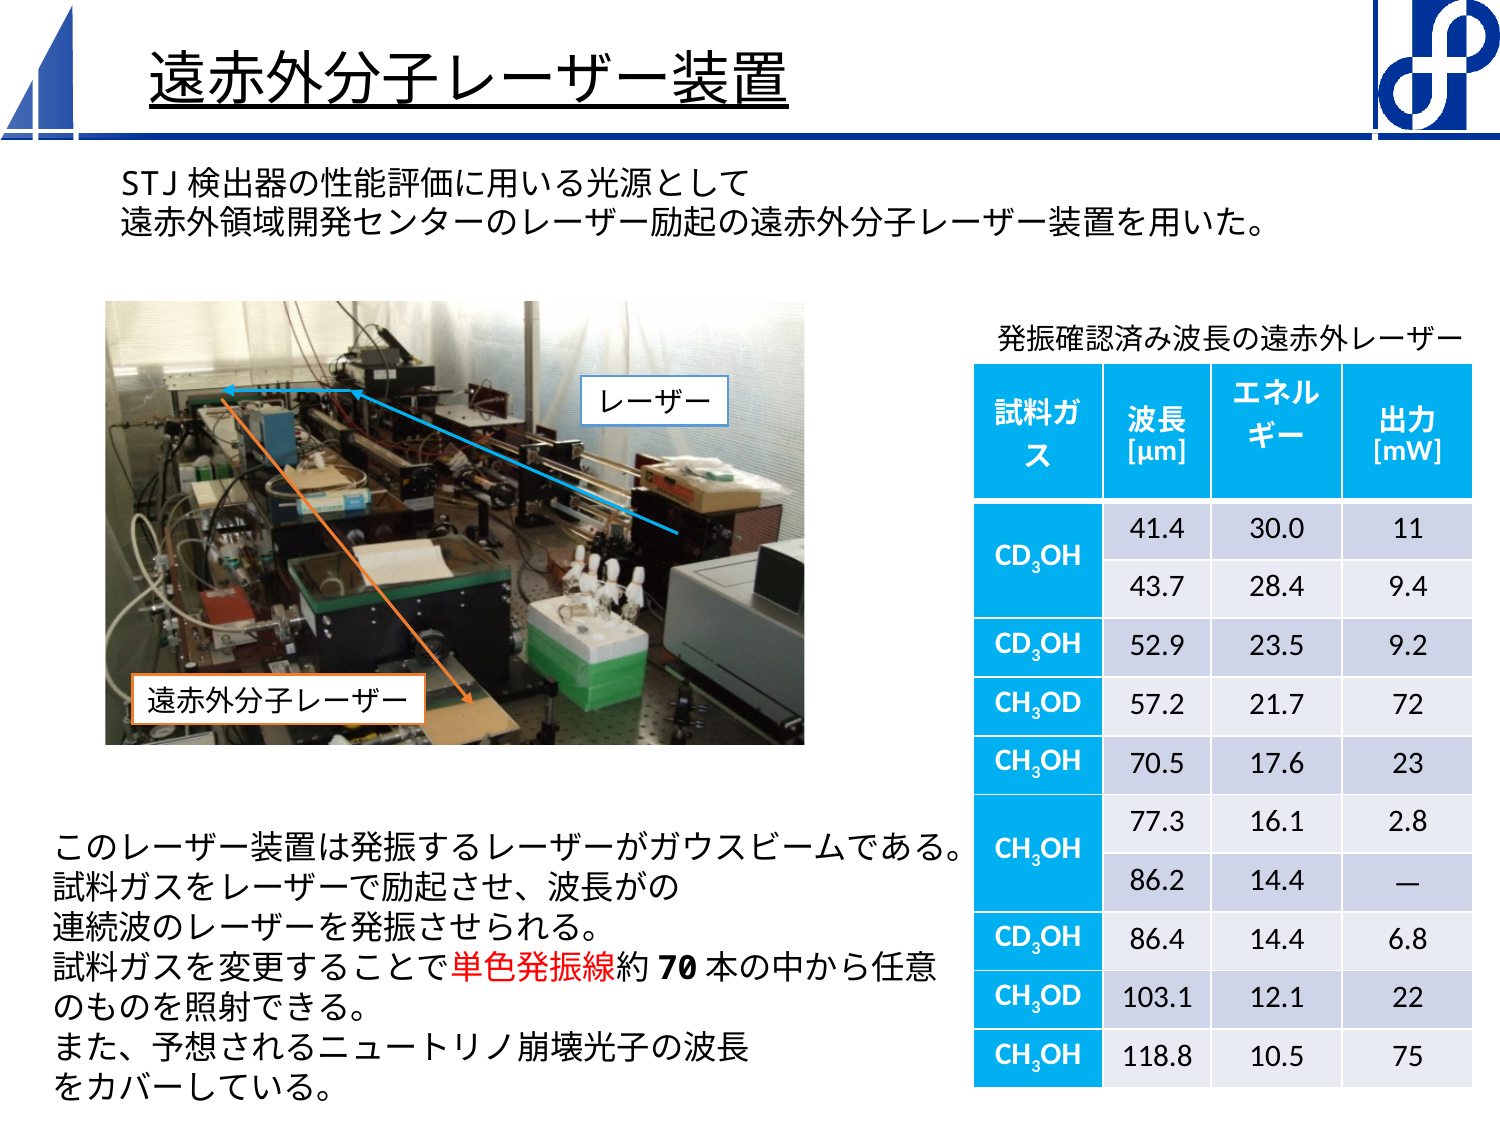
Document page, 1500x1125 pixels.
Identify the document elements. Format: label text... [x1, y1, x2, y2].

picture [1378, 0, 1500, 130]
text_box 遠赤外分子レーザー装置 [134, 34, 1015, 119]
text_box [105, 301, 805, 745]
text_box 発振確認済み波長の遠赤外レーザー [982, 312, 1500, 363]
